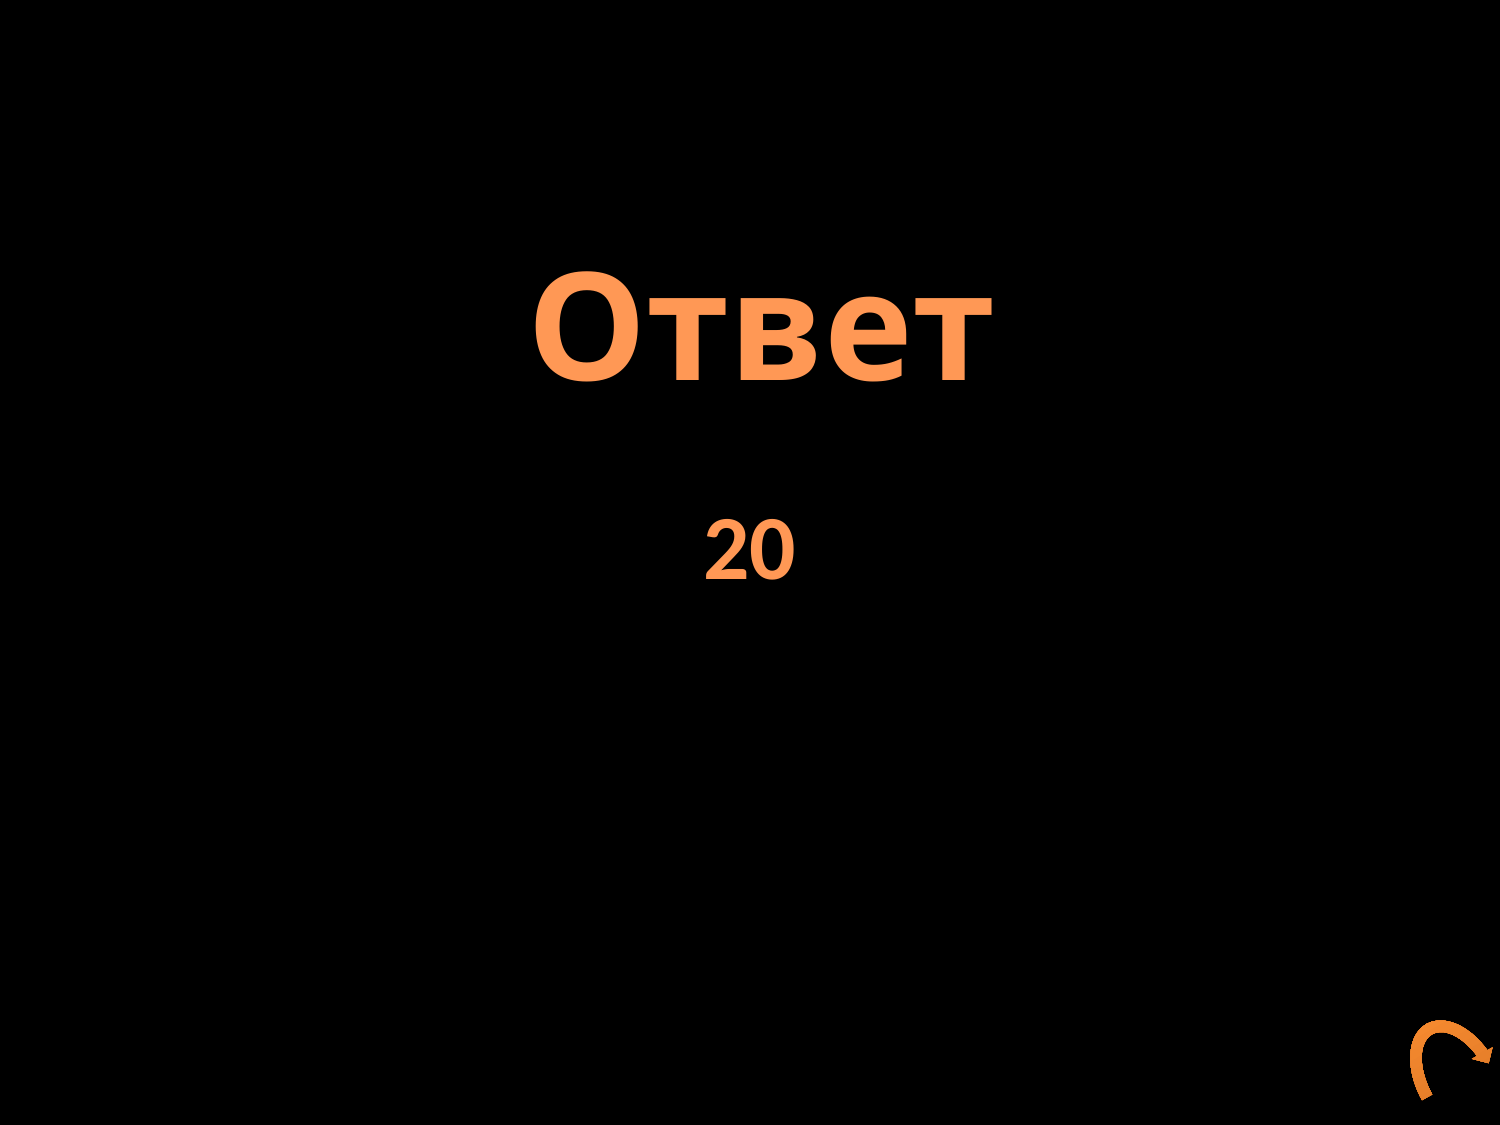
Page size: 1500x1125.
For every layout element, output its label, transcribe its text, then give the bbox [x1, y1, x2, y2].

text_box 20 [35, 480, 1465, 606]
text_box Ответ [128, 222, 1395, 418]
text_box [1410, 1020, 1493, 1101]
